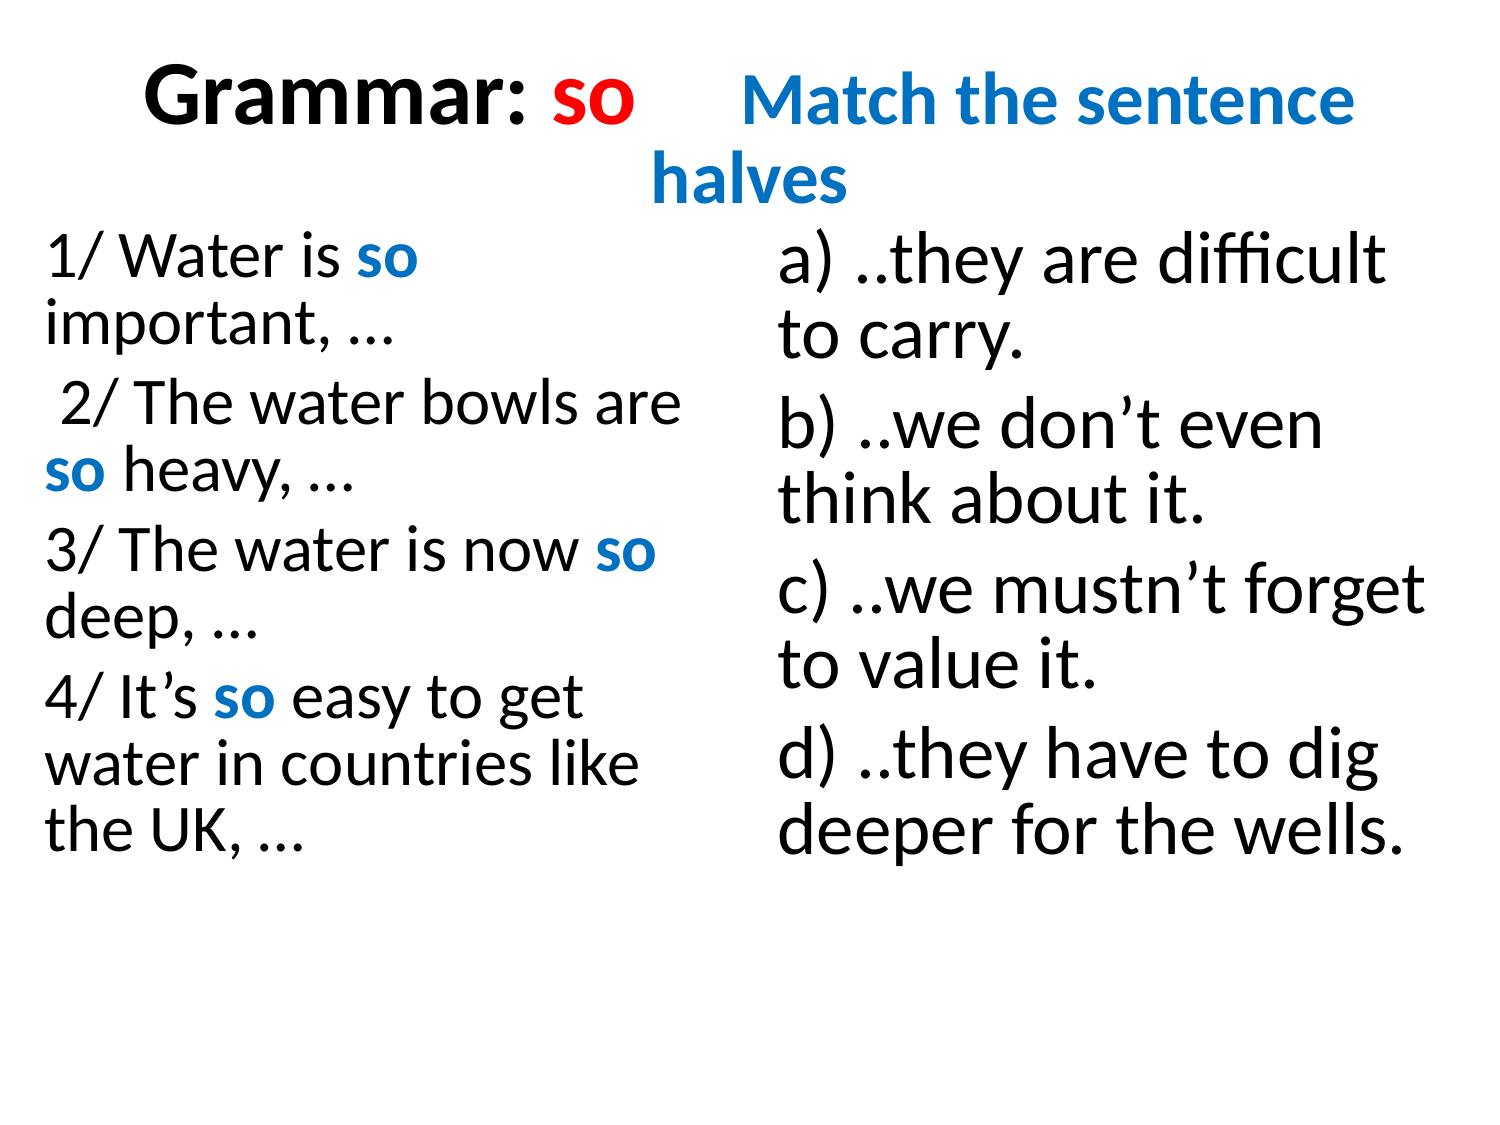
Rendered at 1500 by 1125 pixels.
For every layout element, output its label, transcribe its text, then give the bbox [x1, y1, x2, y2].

list a) ..they are difficult to carry. b) ..we don’t even think about it. c) ..we mustn’t forget to value it. d) ..they have to dig deeper for the wells. [762, 219, 1483, 1083]
title Grammar: so Match the sentence halves [75, 45, 1425, 233]
list 1/ Water is so important, … 2/ The water bowls are so heavy, … 3/ The water is now so deep, … 4/ It’s so easy to get water in countries like the UK, … [29, 219, 738, 1071]
